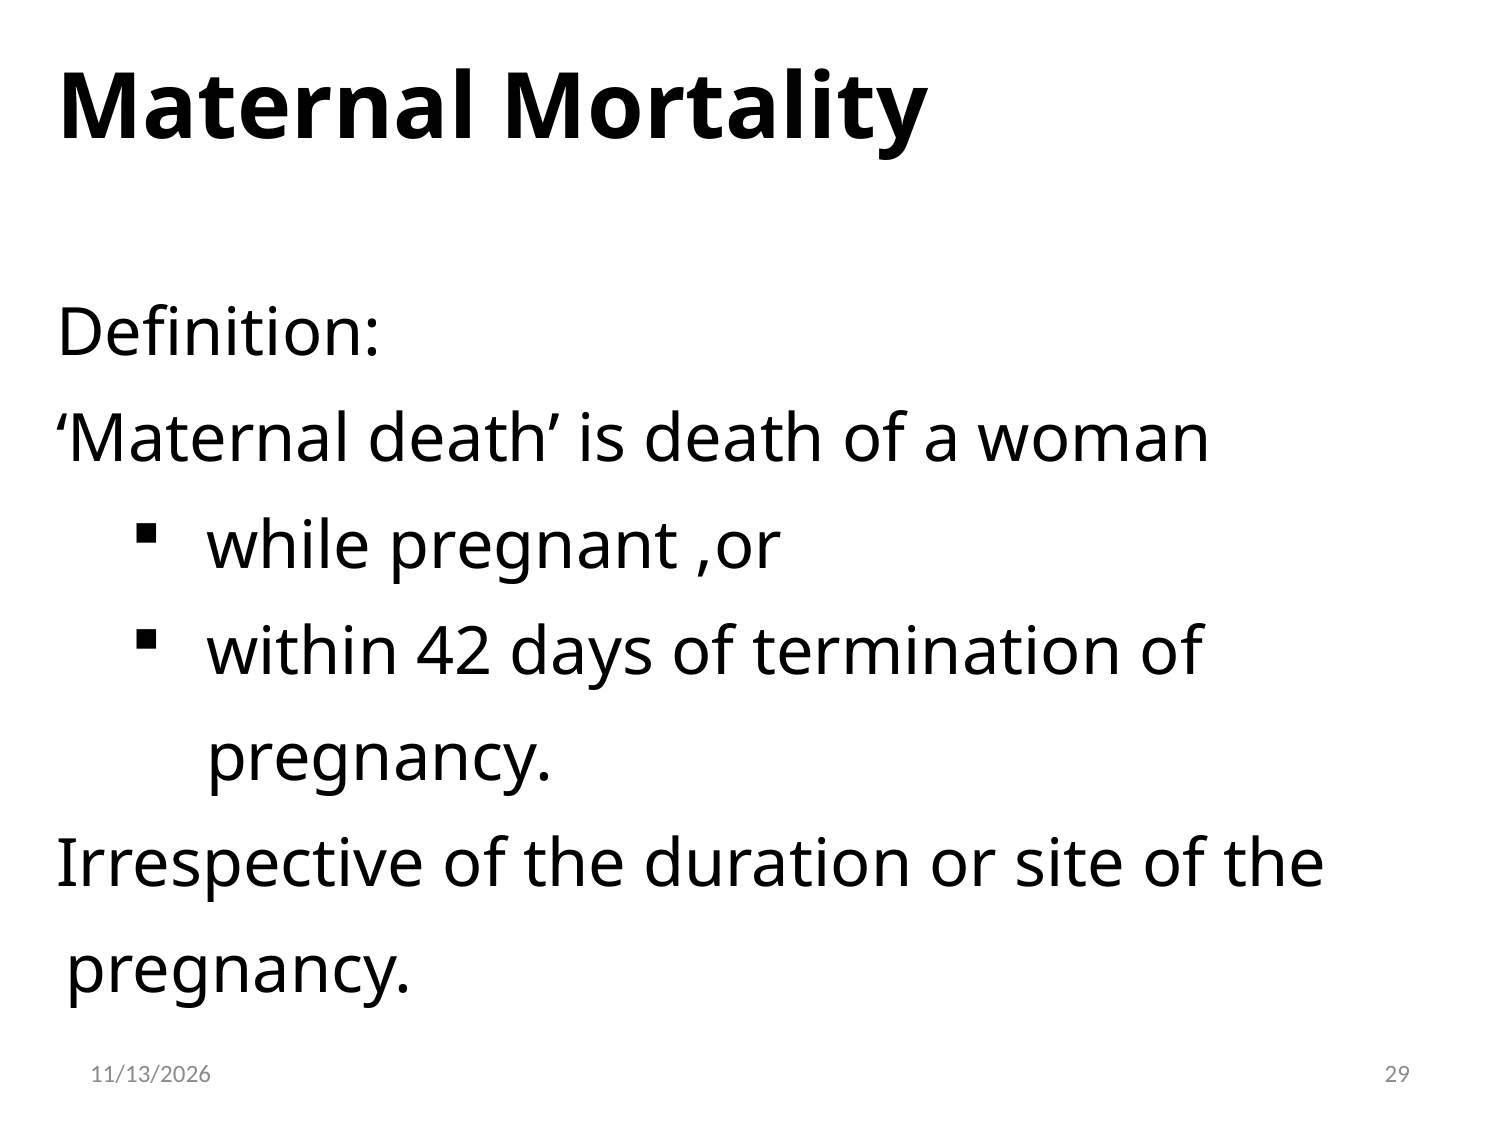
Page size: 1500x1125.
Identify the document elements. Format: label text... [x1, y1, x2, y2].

slide_number 29 [1074, 1042, 1425, 1103]
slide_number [75, 1042, 425, 1103]
text_box Maternal Mortality Definition: ‘Maternal death’ is death of a woman while pregnant ,or within 42 days of termination of pregnancy. Irrespective of the duration or site of the pregnancy. [41, 42, 1459, 1014]
